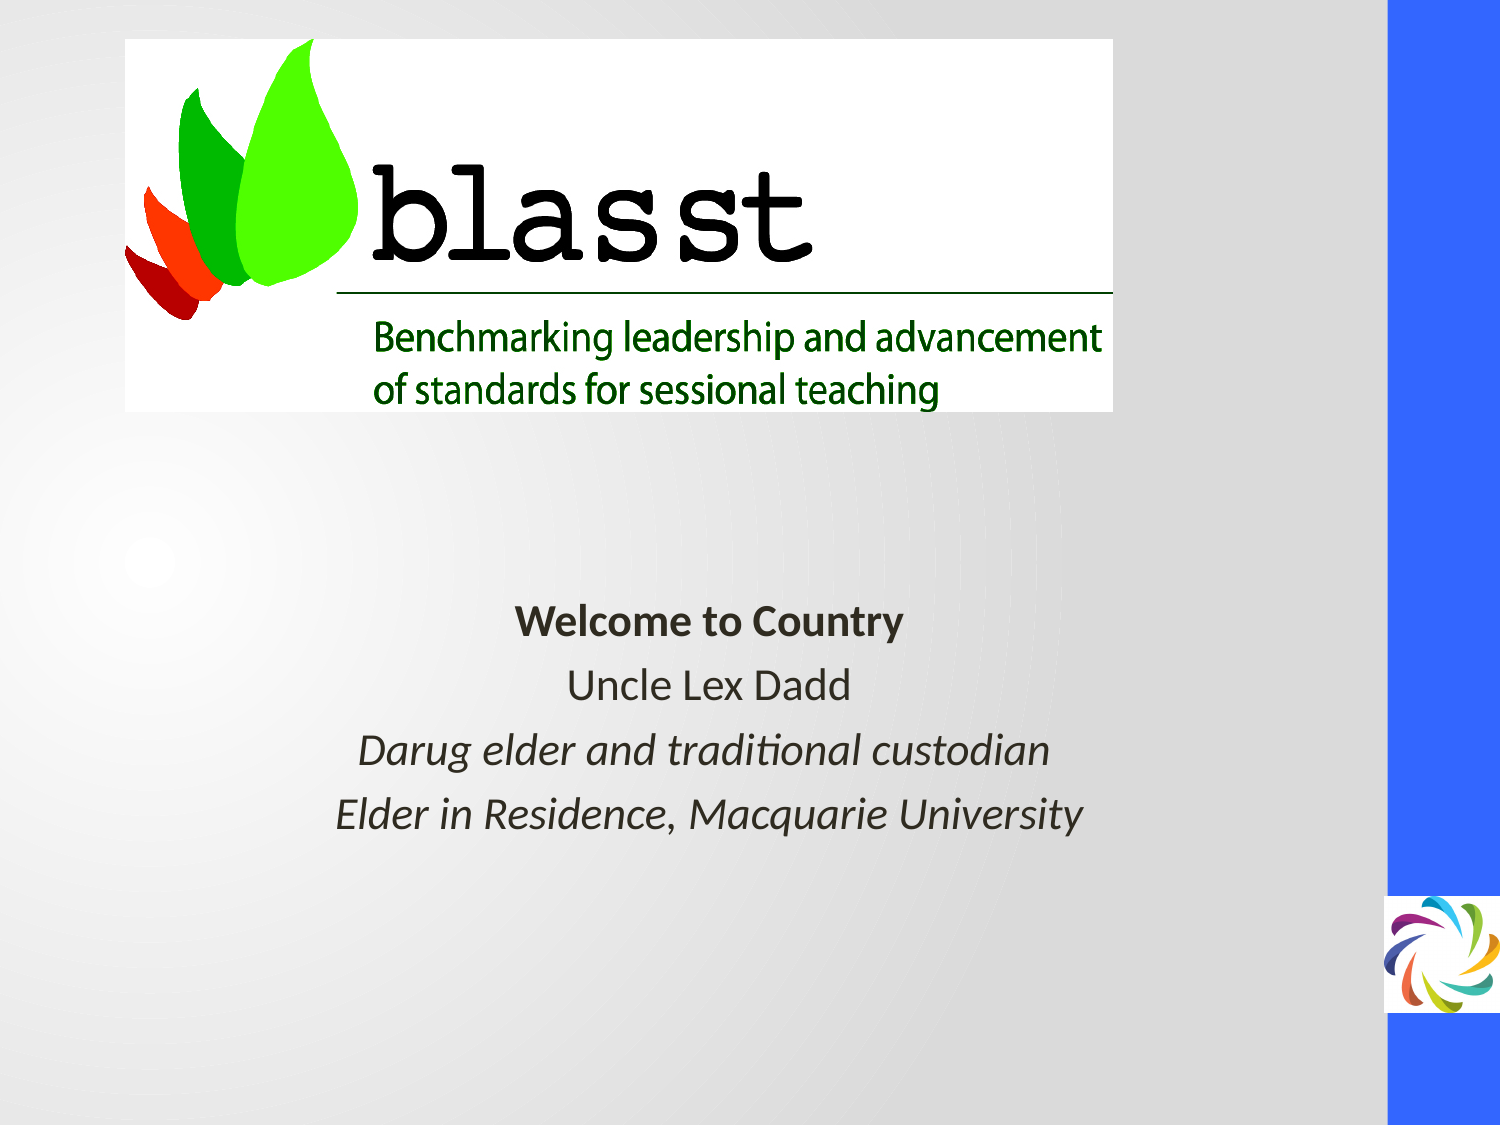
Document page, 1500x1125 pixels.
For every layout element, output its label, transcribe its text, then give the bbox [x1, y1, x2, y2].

list Welcome to Country Uncle Lex Dadd Darug elder and traditional custodian Elder in Residence, Macquarie University [75, 583, 1325, 1013]
picture [1384, 896, 1500, 1013]
picture [124, 38, 1113, 412]
